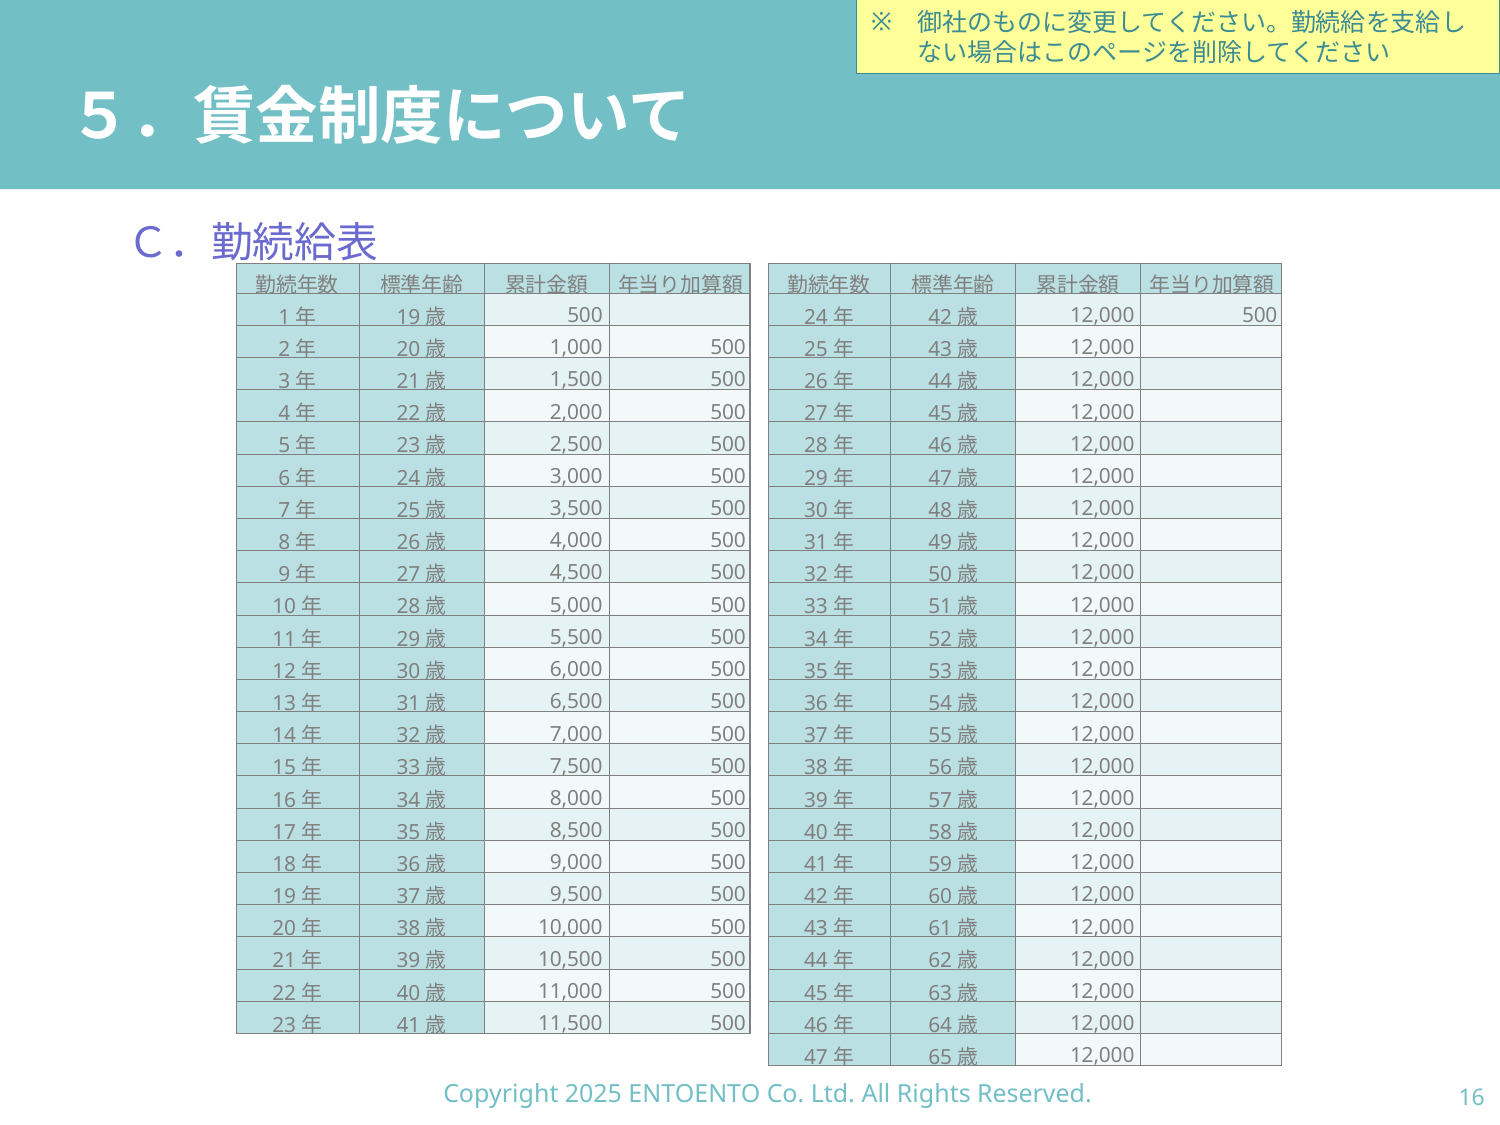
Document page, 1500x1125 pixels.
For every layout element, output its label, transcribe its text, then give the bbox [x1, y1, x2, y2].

table_cell 39歳 [360, 937, 484, 969]
table_cell 12,000 [1016, 455, 1140, 486]
table_cell 53歳 [891, 648, 1015, 679]
table_cell 29年 [769, 455, 890, 486]
table_cell [1141, 744, 1281, 775]
text_box 御社のものに変更してください。勤続給を支給しない場合はこのページを削除してください [856, 0, 1500, 74]
table_cell 12,000 [1016, 422, 1140, 454]
table_cell 5,500 [485, 616, 609, 647]
table_cell 1,000 [485, 326, 609, 357]
table_cell [1141, 1034, 1281, 1065]
table_cell 11,500 [485, 1002, 609, 1033]
table_cell 500 [610, 776, 749, 808]
table_cell 7,500 [485, 744, 609, 775]
table_cell 11,000 [485, 970, 609, 1001]
table_cell 22歳 [360, 390, 484, 421]
table_cell 43歳 [891, 326, 1015, 357]
table_cell 500 [485, 294, 609, 325]
table_cell 20歳 [360, 326, 484, 357]
table_cell 20年 [237, 905, 359, 936]
table_header 年当り加算額 [1141, 264, 1281, 293]
table_cell 52歳 [891, 616, 1015, 647]
table_cell 28年 [769, 422, 890, 454]
table_cell 26年 [769, 358, 890, 389]
table_cell 4年 [237, 390, 359, 421]
table_cell 1年 [237, 294, 359, 325]
table_cell 17年 [237, 809, 359, 840]
table_cell 33歳 [360, 744, 484, 775]
table_cell 38年 [769, 744, 890, 775]
table_cell 500 [610, 422, 749, 454]
table_cell 8,000 [485, 776, 609, 808]
table_cell 500 [610, 648, 749, 679]
table_cell 500 [610, 390, 749, 421]
table_cell 22年 [237, 970, 359, 1001]
table_cell 23歳 [360, 422, 484, 454]
table_cell 9,000 [485, 841, 609, 872]
table_cell 12年 [237, 648, 359, 679]
table_cell 5,000 [485, 583, 609, 615]
table_cell 3年 [237, 358, 359, 389]
table_cell 4,000 [485, 519, 609, 550]
table_cell 12,000 [1016, 680, 1140, 711]
table_cell 30年 [769, 487, 890, 518]
table_cell [1141, 1002, 1281, 1033]
table_cell 13年 [237, 680, 359, 711]
table_cell 14年 [237, 712, 359, 743]
table_cell [1141, 937, 1281, 969]
table_cell 40年 [769, 809, 890, 840]
table_cell 42歳 [891, 294, 1015, 325]
table_cell 500 [610, 937, 749, 969]
table_cell 12,000 [1016, 873, 1140, 904]
table_cell 21歳 [360, 358, 484, 389]
table_cell 60歳 [891, 873, 1015, 904]
table_cell 12,000 [1016, 809, 1140, 840]
table_cell 500 [610, 841, 749, 872]
table_cell 54歳 [891, 680, 1015, 711]
table_cell 44年 [769, 937, 890, 969]
table_cell [1141, 873, 1281, 904]
table_cell 16年 [237, 776, 359, 808]
table_cell 12,000 [1016, 905, 1140, 936]
table_cell 12,000 [1016, 712, 1140, 743]
table_cell 12,000 [1016, 841, 1140, 872]
table_cell 2,000 [485, 390, 609, 421]
table_cell 2年 [237, 326, 359, 357]
table_cell [1141, 841, 1281, 872]
table_cell 3,500 [485, 487, 609, 518]
table_cell [1141, 712, 1281, 743]
table_cell 37歳 [360, 873, 484, 904]
table_cell 3,000 [485, 455, 609, 486]
table_cell 500 [610, 905, 749, 936]
table_cell 500 [610, 326, 749, 357]
table_cell 39年 [769, 776, 890, 808]
table_cell 27歳 [360, 551, 484, 582]
table_cell [1141, 776, 1281, 808]
table_cell 12,000 [1016, 616, 1140, 647]
table_header 勤続年数 [769, 264, 890, 293]
table_cell 30歳 [360, 648, 484, 679]
table_cell 45年 [769, 970, 890, 1001]
table_cell 12,000 [1016, 744, 1140, 775]
table_cell 41年 [769, 841, 890, 872]
table_cell [1141, 358, 1281, 389]
table_cell [1141, 519, 1281, 550]
table_cell [1141, 905, 1281, 936]
table_cell [1141, 680, 1281, 711]
list Ｃ．勤続給表 [112, 208, 1388, 1012]
table_cell [1141, 551, 1281, 582]
table_cell 4,500 [485, 551, 609, 582]
table_cell 46歳 [891, 422, 1015, 454]
table_cell 21年 [237, 937, 359, 969]
table_cell 37年 [769, 712, 890, 743]
table_cell 42年 [769, 873, 890, 904]
table_cell [1141, 583, 1281, 615]
table_cell 44歳 [891, 358, 1015, 389]
table_cell 46年 [769, 1002, 890, 1033]
table_cell 50歳 [891, 551, 1015, 582]
table_cell 500 [610, 455, 749, 486]
table_cell 12,000 [1016, 1002, 1140, 1033]
table_cell 500 [610, 744, 749, 775]
table_cell 57歳 [891, 776, 1015, 808]
table_cell 12,000 [1016, 776, 1140, 808]
table_cell 500 [610, 970, 749, 1001]
table_cell 9年 [237, 551, 359, 582]
table_cell 500 [610, 583, 749, 615]
table_cell 12,000 [1016, 487, 1140, 518]
table_cell 47歳 [891, 455, 1015, 486]
table_cell [1141, 648, 1281, 679]
table_cell 12,000 [1016, 519, 1140, 550]
table_cell 500 [610, 616, 749, 647]
table_cell 5年 [237, 422, 359, 454]
table_cell 56歳 [891, 744, 1015, 775]
table_cell 11年 [237, 616, 359, 647]
table_cell 47年 [769, 1034, 890, 1065]
table_cell 500 [610, 551, 749, 582]
table_cell 12,000 [1016, 326, 1140, 357]
table_cell 12,000 [1016, 358, 1140, 389]
table_cell 18年 [237, 841, 359, 872]
table_cell 36年 [769, 680, 890, 711]
table_cell 12,000 [1016, 970, 1140, 1001]
table_cell 25年 [769, 326, 890, 357]
table_cell 500 [610, 358, 749, 389]
table_header 年当り加算額 [610, 264, 749, 293]
slide_number 15 [1187, 1074, 1500, 1121]
table_cell 45歳 [891, 390, 1015, 421]
table_cell [1141, 390, 1281, 421]
table_cell 500 [610, 519, 749, 550]
table_cell 19年 [237, 873, 359, 904]
table_cell 63歳 [891, 970, 1015, 1001]
table_cell 12,000 [1016, 294, 1140, 325]
table_cell 12,000 [1016, 1034, 1140, 1065]
table_cell 65歳 [891, 1034, 1015, 1065]
table_cell [1141, 422, 1281, 454]
table_cell 31歳 [360, 680, 484, 711]
table_cell 12,000 [1016, 937, 1140, 969]
table_cell 25歳 [360, 487, 484, 518]
table_cell 10年 [237, 583, 359, 615]
title ５．賃金制度について [53, 42, 1388, 185]
table_cell 7年 [237, 487, 359, 518]
table_cell 6,500 [485, 680, 609, 711]
table_cell 40歳 [360, 970, 484, 1001]
footer Copyright 2025 ENTOENTO Co. Ltd. All Rights Reserved. [206, 1070, 1331, 1121]
table_cell 7,000 [485, 712, 609, 743]
table_cell 10,500 [485, 937, 609, 969]
table_cell 32歳 [360, 712, 484, 743]
table_cell 62歳 [891, 937, 1015, 969]
table_cell 9,500 [485, 873, 609, 904]
table_cell 31年 [769, 519, 890, 550]
table_cell 64歳 [891, 1002, 1015, 1033]
table_cell 61歳 [891, 905, 1015, 936]
table_cell 35歳 [360, 809, 484, 840]
table_cell [610, 294, 749, 325]
table_cell 12,000 [1016, 648, 1140, 679]
table_cell [1141, 616, 1281, 647]
table_cell 6,000 [485, 648, 609, 679]
table_cell 12,000 [1016, 583, 1140, 615]
table_cell 43年 [769, 905, 890, 936]
table_cell [1141, 487, 1281, 518]
table_header 累計金額 [1016, 264, 1140, 293]
table_cell 28歳 [360, 583, 484, 615]
table_cell [1141, 809, 1281, 840]
table_cell 35年 [769, 648, 890, 679]
table_cell 8,500 [485, 809, 609, 840]
table_cell 15年 [237, 744, 359, 775]
table_cell 58歳 [891, 809, 1015, 840]
table_cell 38歳 [360, 905, 484, 936]
table_cell 500 [610, 873, 749, 904]
table_cell 32年 [769, 551, 890, 582]
table_cell 500 [610, 809, 749, 840]
table_cell 10,000 [485, 905, 609, 936]
table_cell 24歳 [360, 455, 484, 486]
table_cell 8年 [237, 519, 359, 550]
table_cell [1141, 455, 1281, 486]
table_header 標準年齢 [360, 264, 484, 293]
table_cell 26歳 [360, 519, 484, 550]
table_cell 1,500 [485, 358, 609, 389]
table_cell [1141, 326, 1281, 357]
table_cell 500 [610, 1002, 749, 1033]
table_cell 12,000 [1016, 390, 1140, 421]
table_cell 27年 [769, 390, 890, 421]
table_cell 6年 [237, 455, 359, 486]
table_cell 500 [610, 680, 749, 711]
table_cell 48歳 [891, 487, 1015, 518]
table_cell 36歳 [360, 841, 484, 872]
table_cell 23年 [237, 1002, 359, 1033]
table_cell 500 [610, 487, 749, 518]
table_cell [1141, 970, 1281, 1001]
table_cell 34歳 [360, 776, 484, 808]
table_cell 19歳 [360, 294, 484, 325]
table_cell 2,500 [485, 422, 609, 454]
table_cell 29歳 [360, 616, 484, 647]
table_cell 49歳 [891, 519, 1015, 550]
table_cell 41歳 [360, 1002, 484, 1033]
table_cell 500 [1141, 294, 1281, 325]
table_header 累計金額 [485, 264, 609, 293]
table_cell 55歳 [891, 712, 1015, 743]
table_cell 51歳 [891, 583, 1015, 615]
table_header 標準年齢 [891, 264, 1015, 293]
table_cell 12,000 [1016, 551, 1140, 582]
table_cell 34年 [769, 616, 890, 647]
table_header 勤続年数 [237, 264, 359, 293]
table_cell 33年 [769, 583, 890, 615]
table_cell 59歳 [891, 841, 1015, 872]
table_cell 500 [610, 712, 749, 743]
table_cell 24年 [769, 294, 890, 325]
